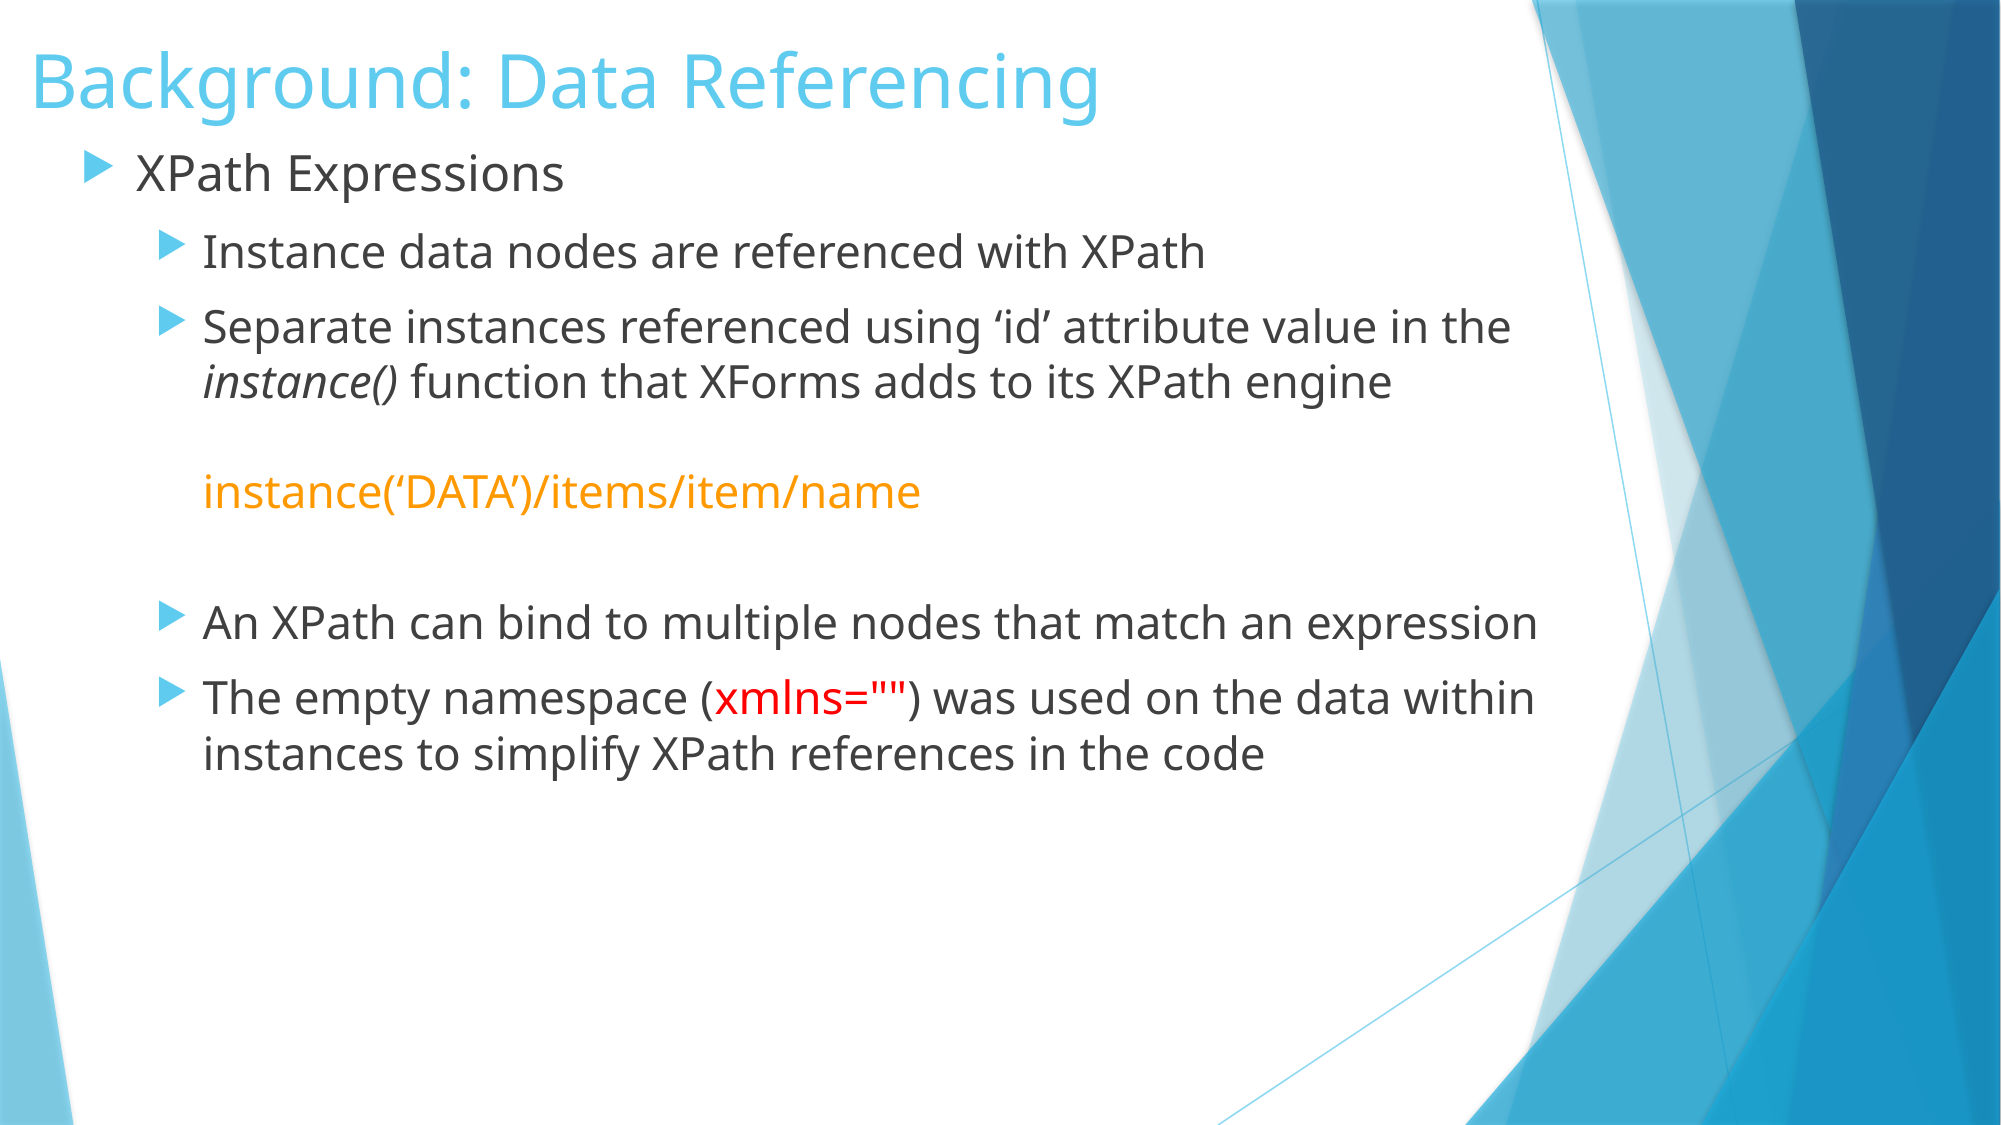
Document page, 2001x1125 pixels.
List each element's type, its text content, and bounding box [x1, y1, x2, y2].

list XPath Expressions Instance data nodes are referenced with XPath Separate instances referenced using ‘id’ attribute value in the instance() function that XForms adds to its XPath engine instance(‘DATA’)/items/item/name An XPath can bind to multiple nodes that match an expression The empty namespace (xmlns="") was used on the data within instances to simplify XPath references in the code [65, 133, 1560, 1100]
title Background: Data Referencing [14, 25, 1522, 134]
